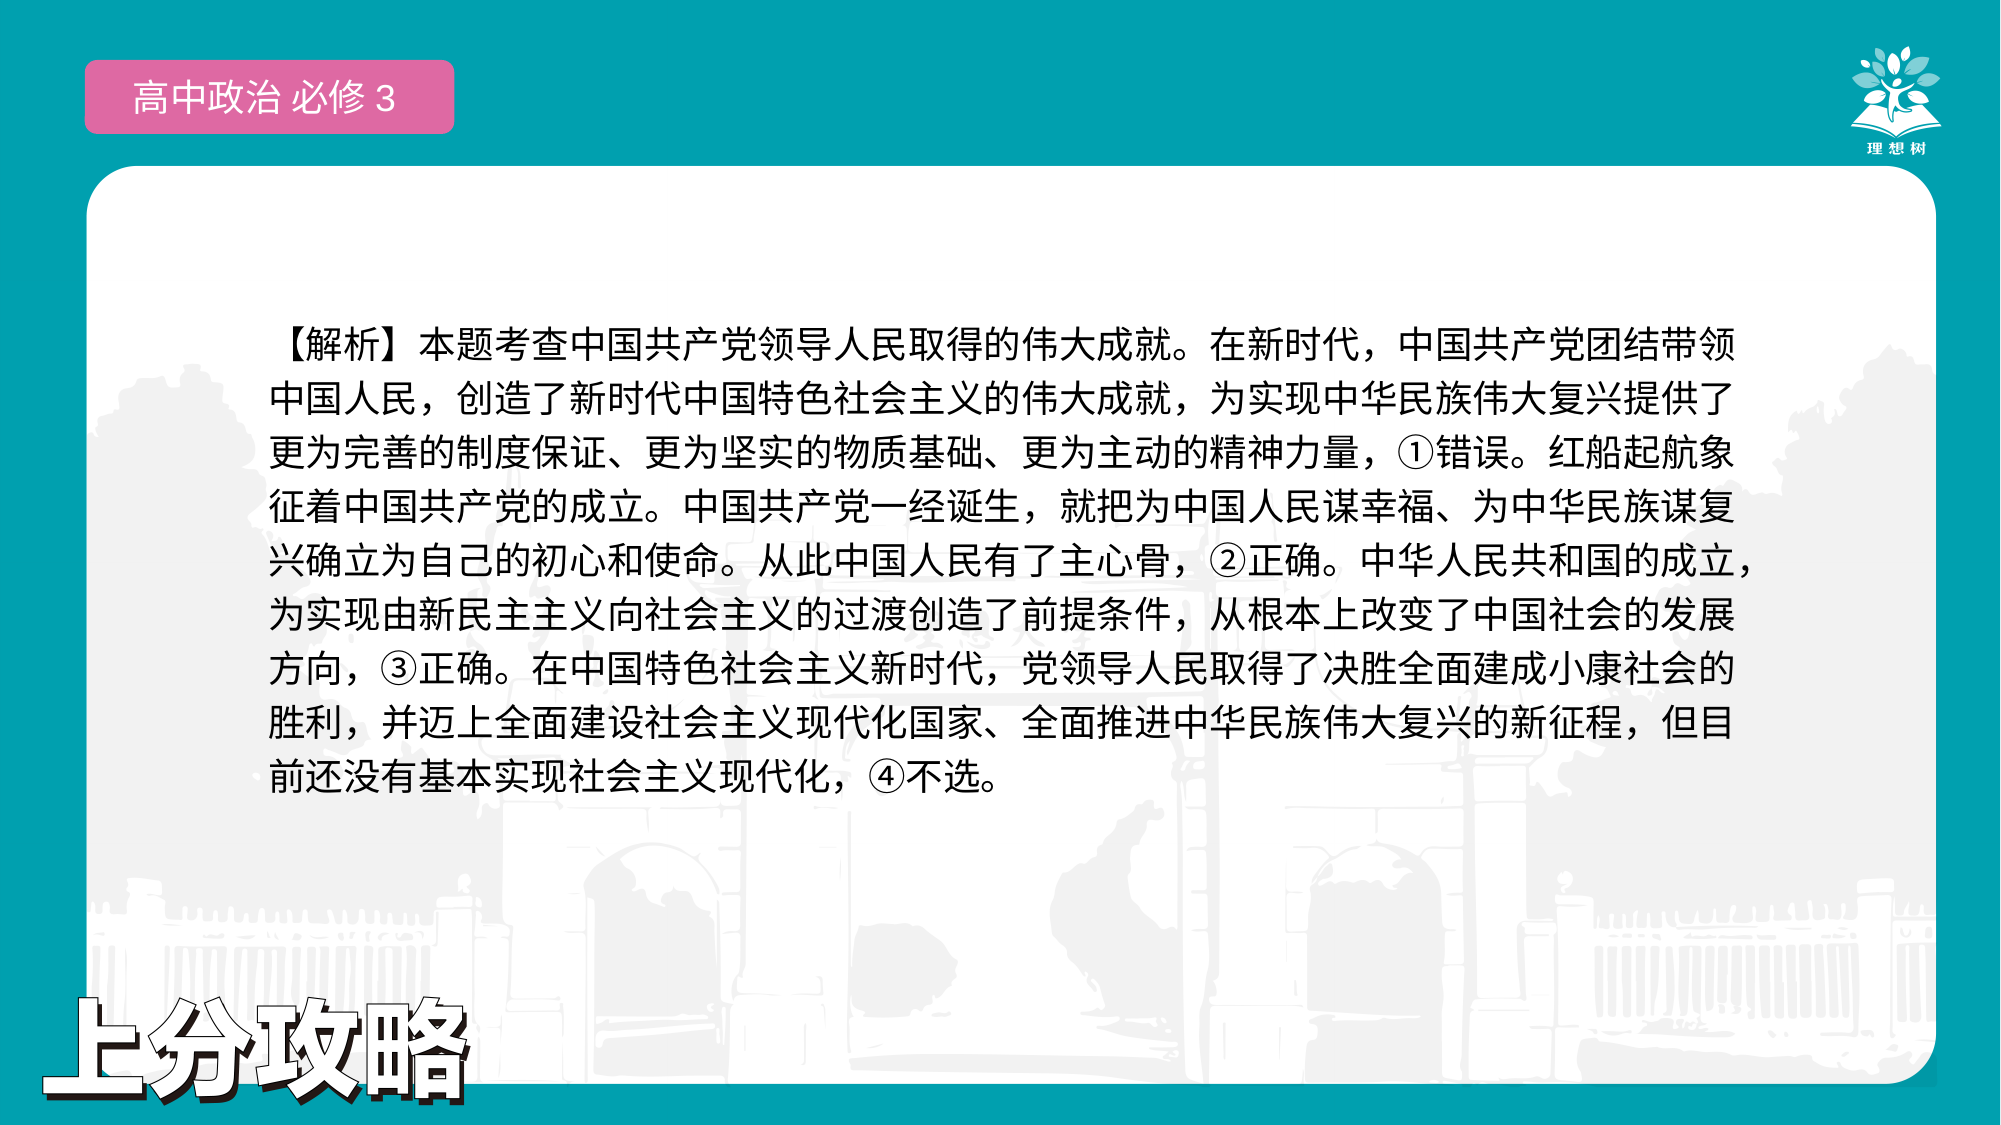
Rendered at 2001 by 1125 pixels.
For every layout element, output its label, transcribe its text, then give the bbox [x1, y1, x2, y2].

picture [0, 0, 2001, 1125]
text_box 【解析】本题考查中国共产党领导人民取得的伟大成就。在新时代，中国共产党团结带领中国人民，创造了新时代中国特色社会主义的伟大成就，为实现中华民族伟大复兴提供了更为完善的制度保证、更为坚实的物质基础、更为主动的精神力量，①错误。红船起航象征着中国共产党的成立。中国共产党一经诞生，就把为中国人民谋幸福、为中华民族谋复兴确立为自己的初心和使命。从此中国人民有了主心骨，②正确。中华人民共和国的成立，为实现由新民主主义向社会主义的过渡创造了前提条件，从根本上改变了中国社会的发展方向，③正确。在中国特色社会主义新时代，党领导人民取得了决胜全面建成小康社会的胜利，并迈上全面建设社会主义现代化国家、全面推进中华民族伟大复兴的新征程，但目前还没有基本实现社会主义现代化，④不选。 [253, 304, 1751, 806]
text_box 高中政治 必修3 [83, 58, 456, 135]
